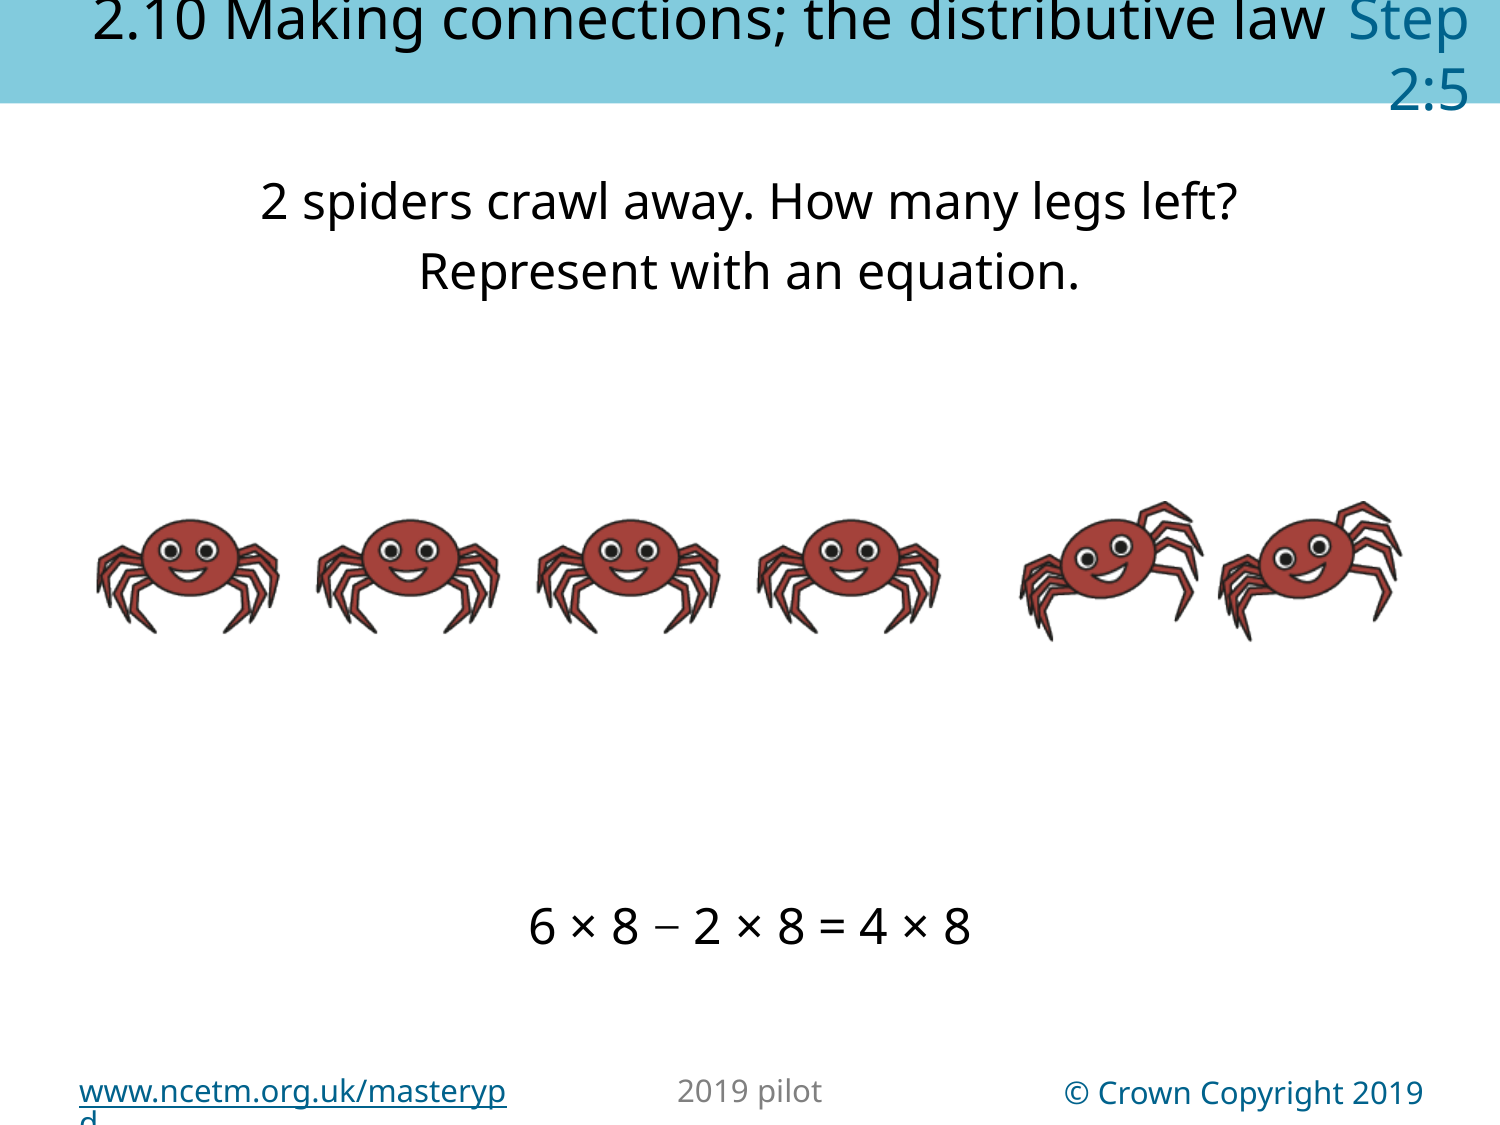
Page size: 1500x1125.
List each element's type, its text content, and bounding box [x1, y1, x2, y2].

text_box 6 × 8 − 2 × 8 = 4 × 8 [513, 887, 987, 963]
list 2.10 Making connections; the distributive law Step 2:5 [0, 0, 1500, 104]
picture [95, 501, 1405, 660]
text_box 2 spiders crawl away. How many legs left? Represent with an equation. [245, 162, 1255, 307]
